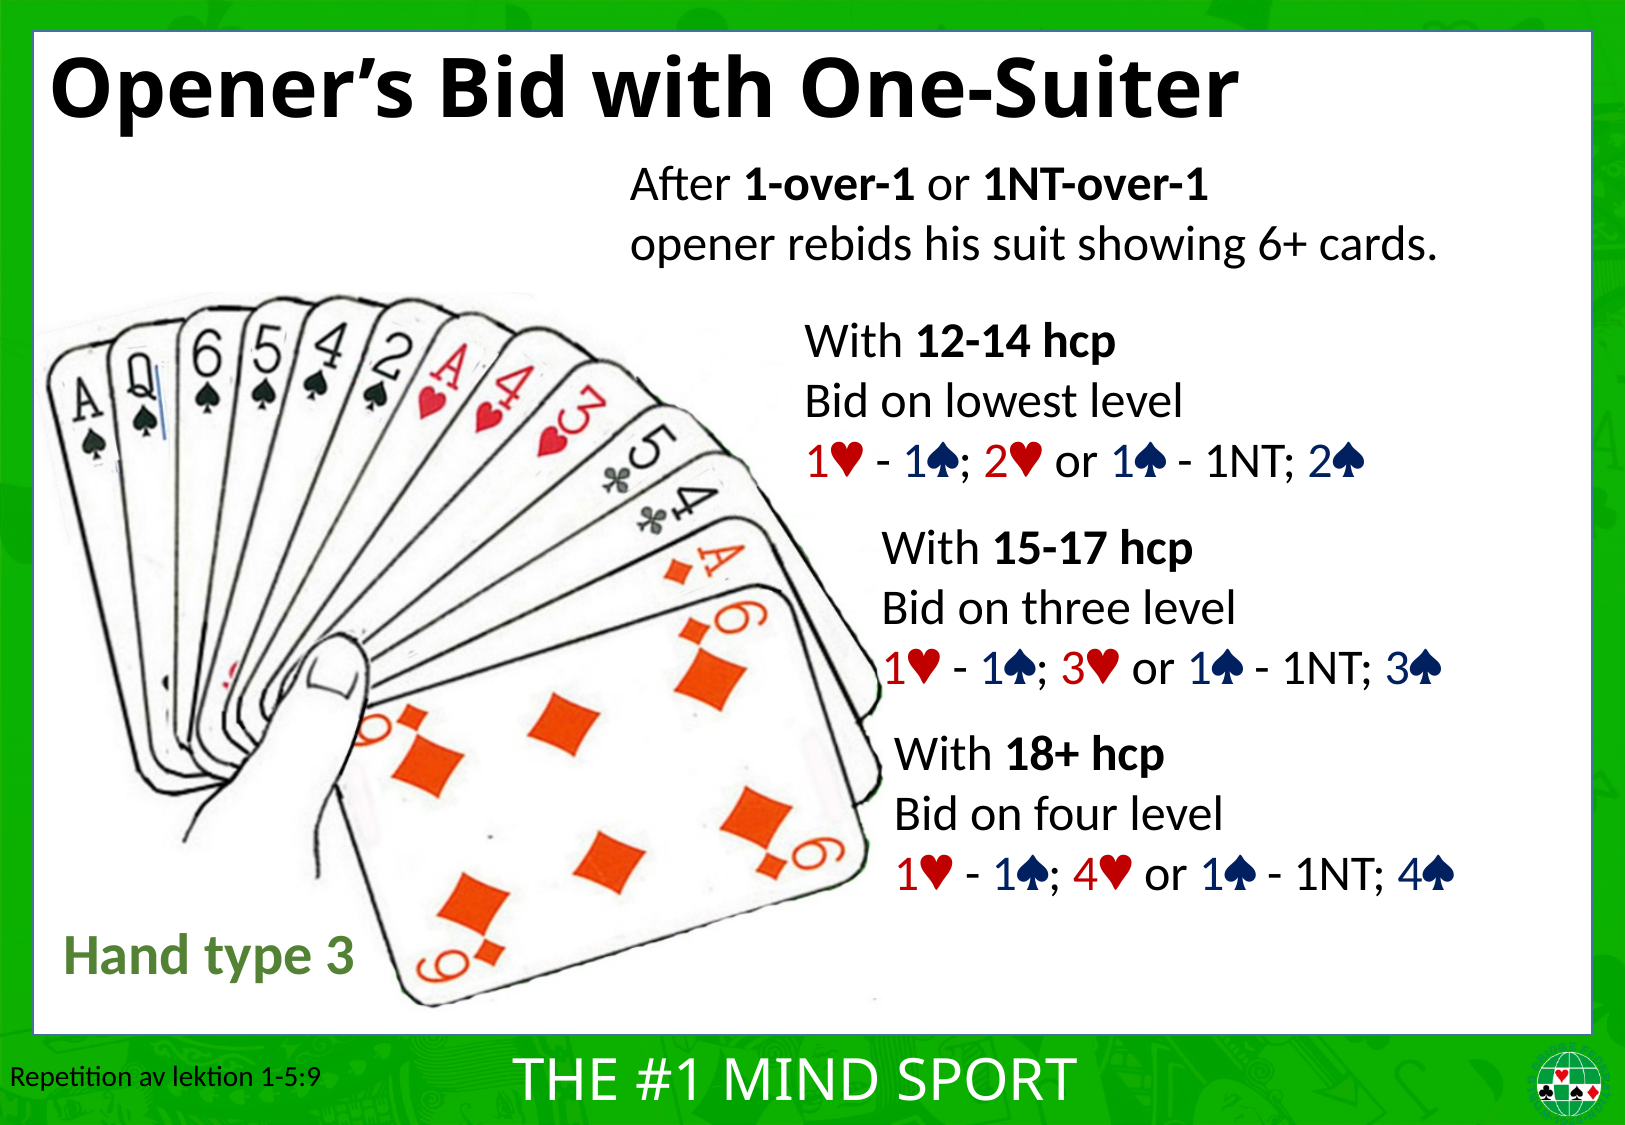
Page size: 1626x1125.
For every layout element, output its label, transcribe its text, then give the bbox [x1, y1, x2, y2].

title Opener’s Bid with One-Suiter [33, 38, 1490, 144]
text_box With 18+ hcp Bid on four level 1 - 1; 4 or 1 - 1NT; 4 [884, 713, 1563, 908]
text_box With 12-14 hcp Bid on lowest level 1 - 1; 2 or 1 - 1NT; 2 [884, 299, 1563, 495]
text_box With 15-17 hcp Bid on three level 1 - 1; 3 or 1 - 1NT; 3 [884, 506, 1559, 702]
picture [0, 0, 1626, 1125]
text_box After 1-over-1 or 1NT-over-1 opener rebids his suit showing 6+ cards. [614, 142, 1466, 278]
